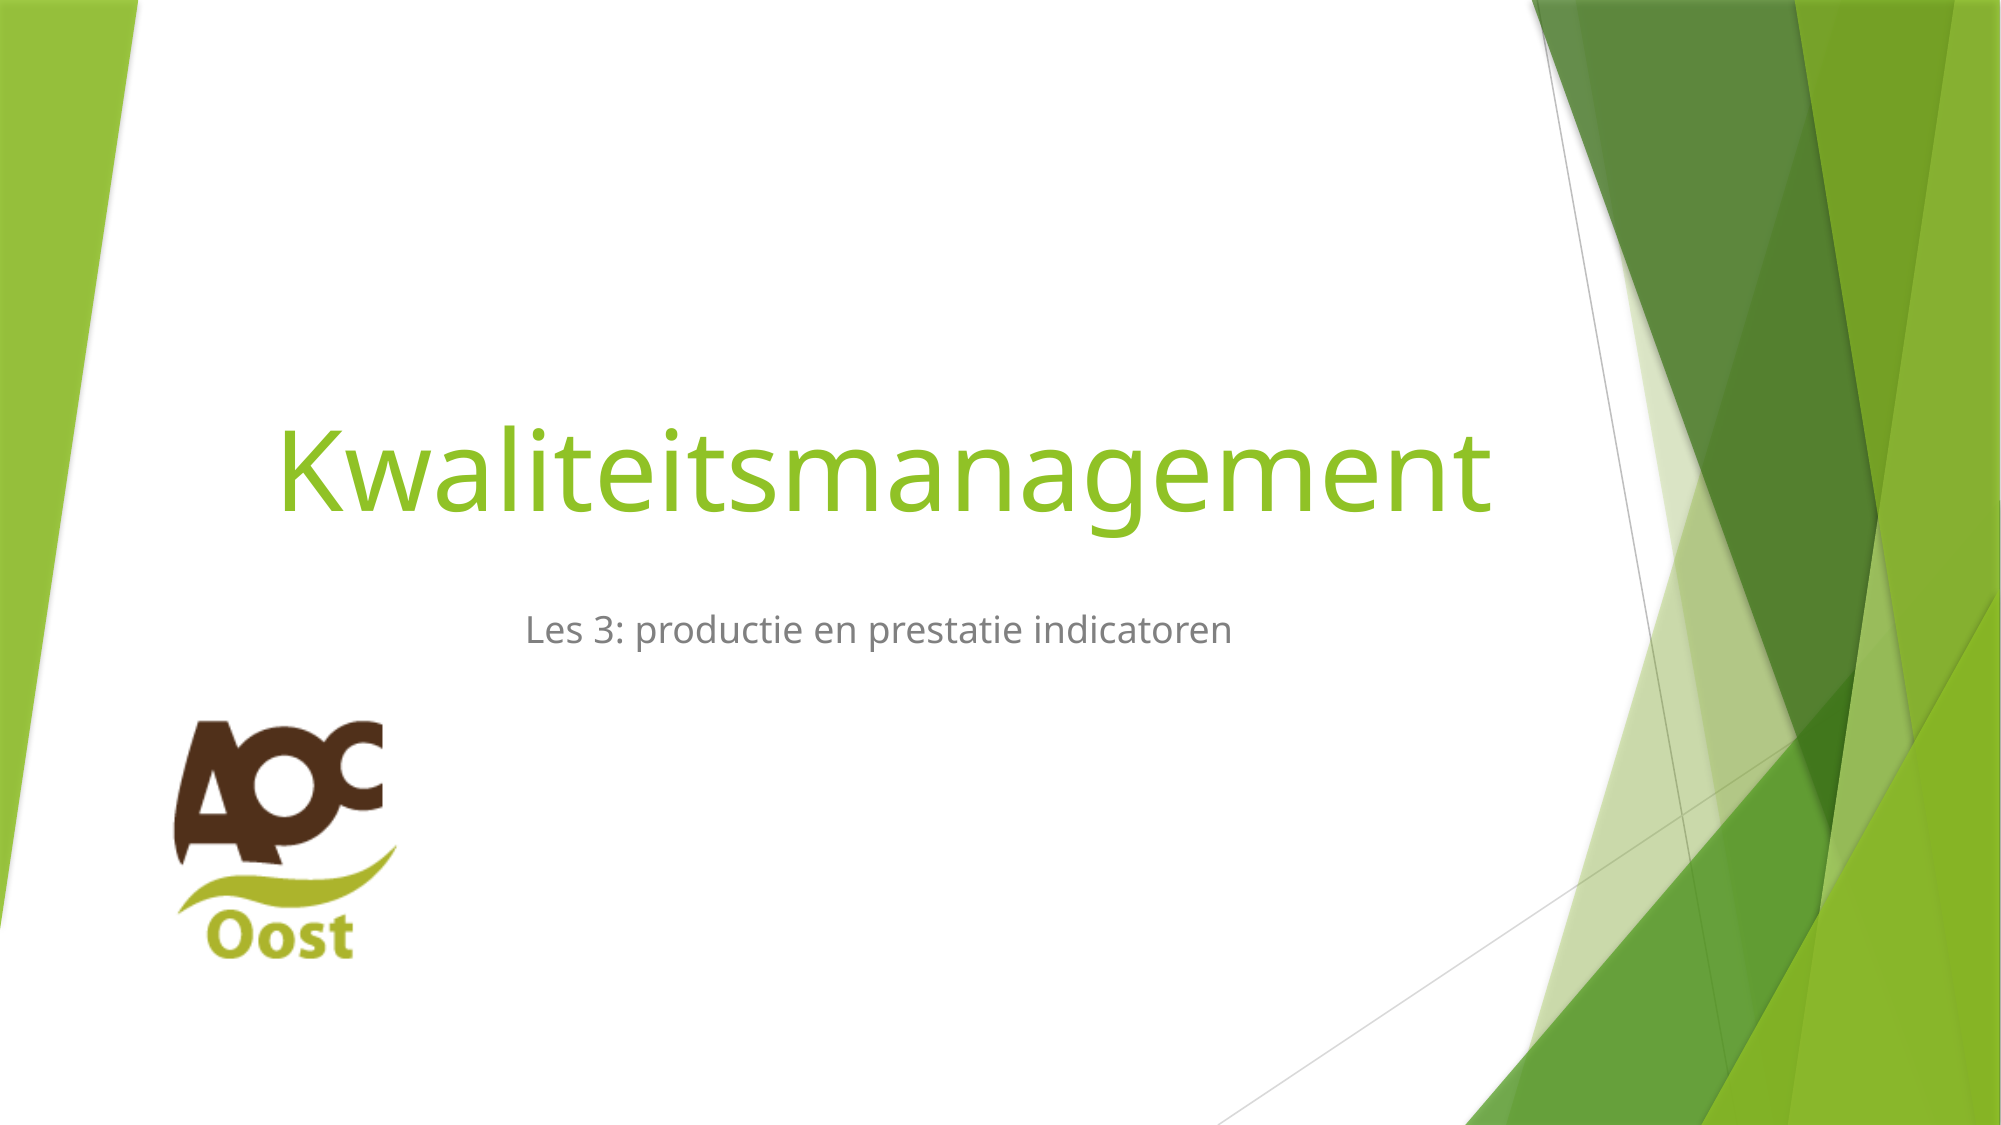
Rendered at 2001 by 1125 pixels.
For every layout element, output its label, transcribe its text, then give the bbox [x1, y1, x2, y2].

subtitle Les 3: productie en prestatie indicatoren [247, 598, 1522, 779]
title Kwaliteitsmanagement [247, 271, 1522, 542]
picture [147, 687, 423, 1002]
